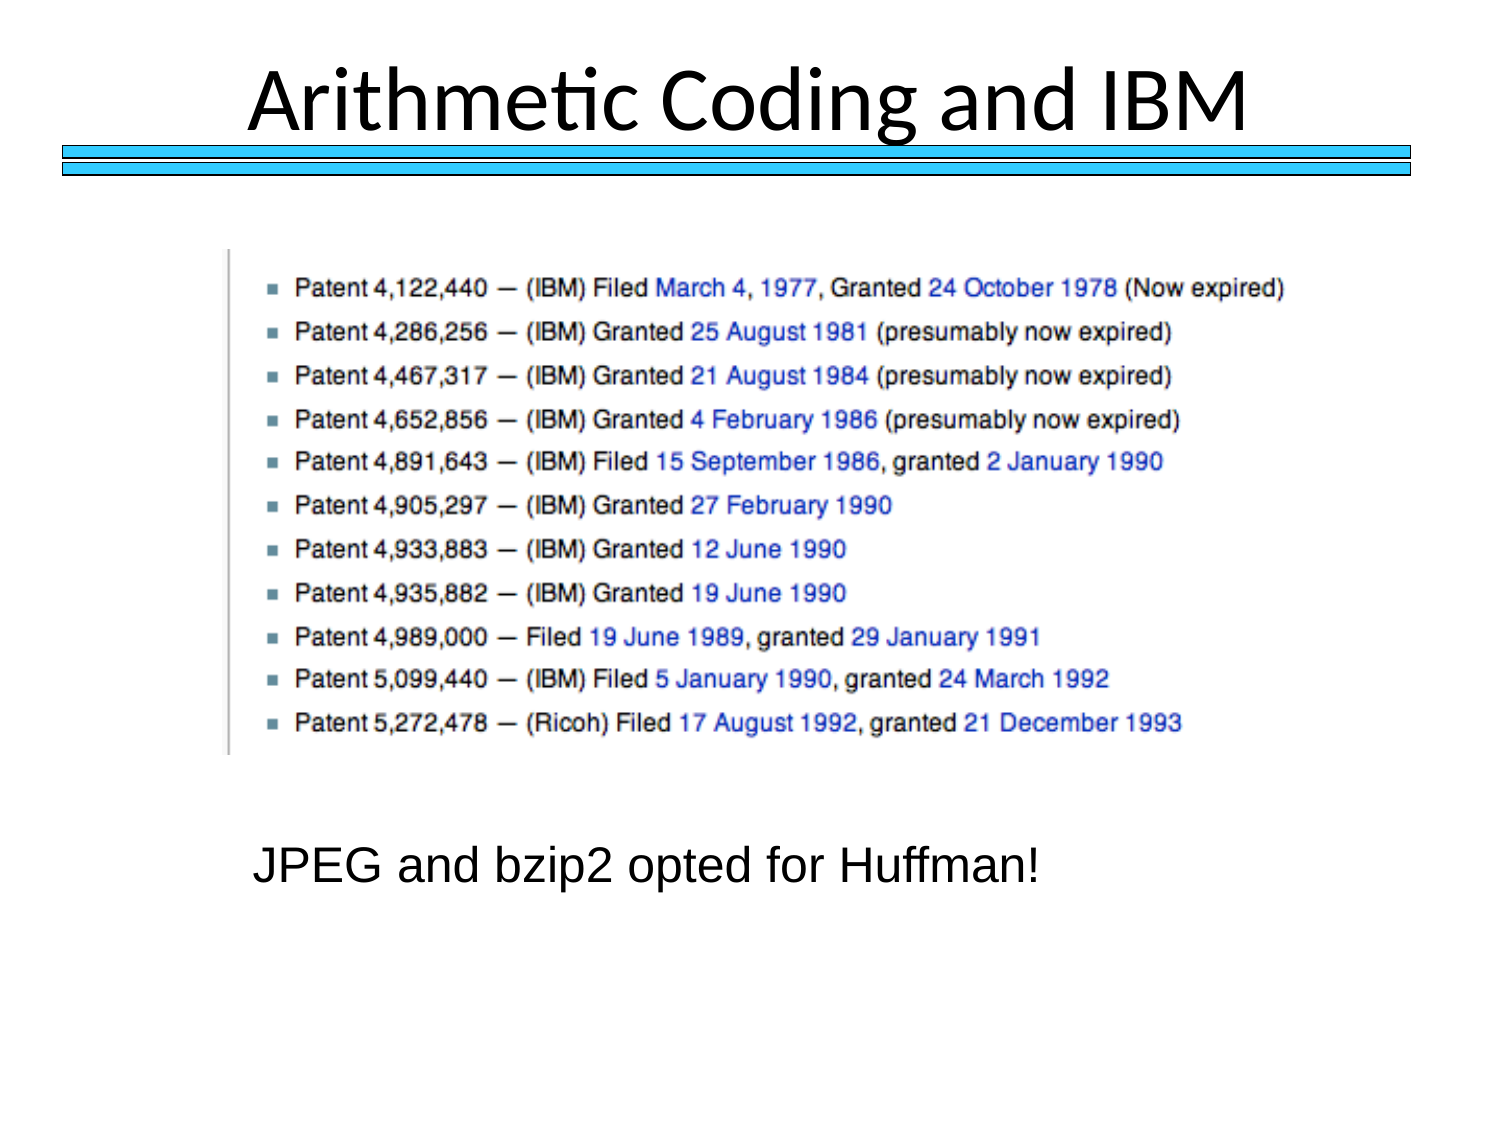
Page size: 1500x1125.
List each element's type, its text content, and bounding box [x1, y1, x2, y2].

picture [222, 249, 1351, 755]
text_box JPEG and bzip2 opted for Huffman! [237, 824, 1085, 900]
text_box Arithmetic Coding and IBM [112, 0, 1388, 143]
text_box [62, 145, 1411, 176]
